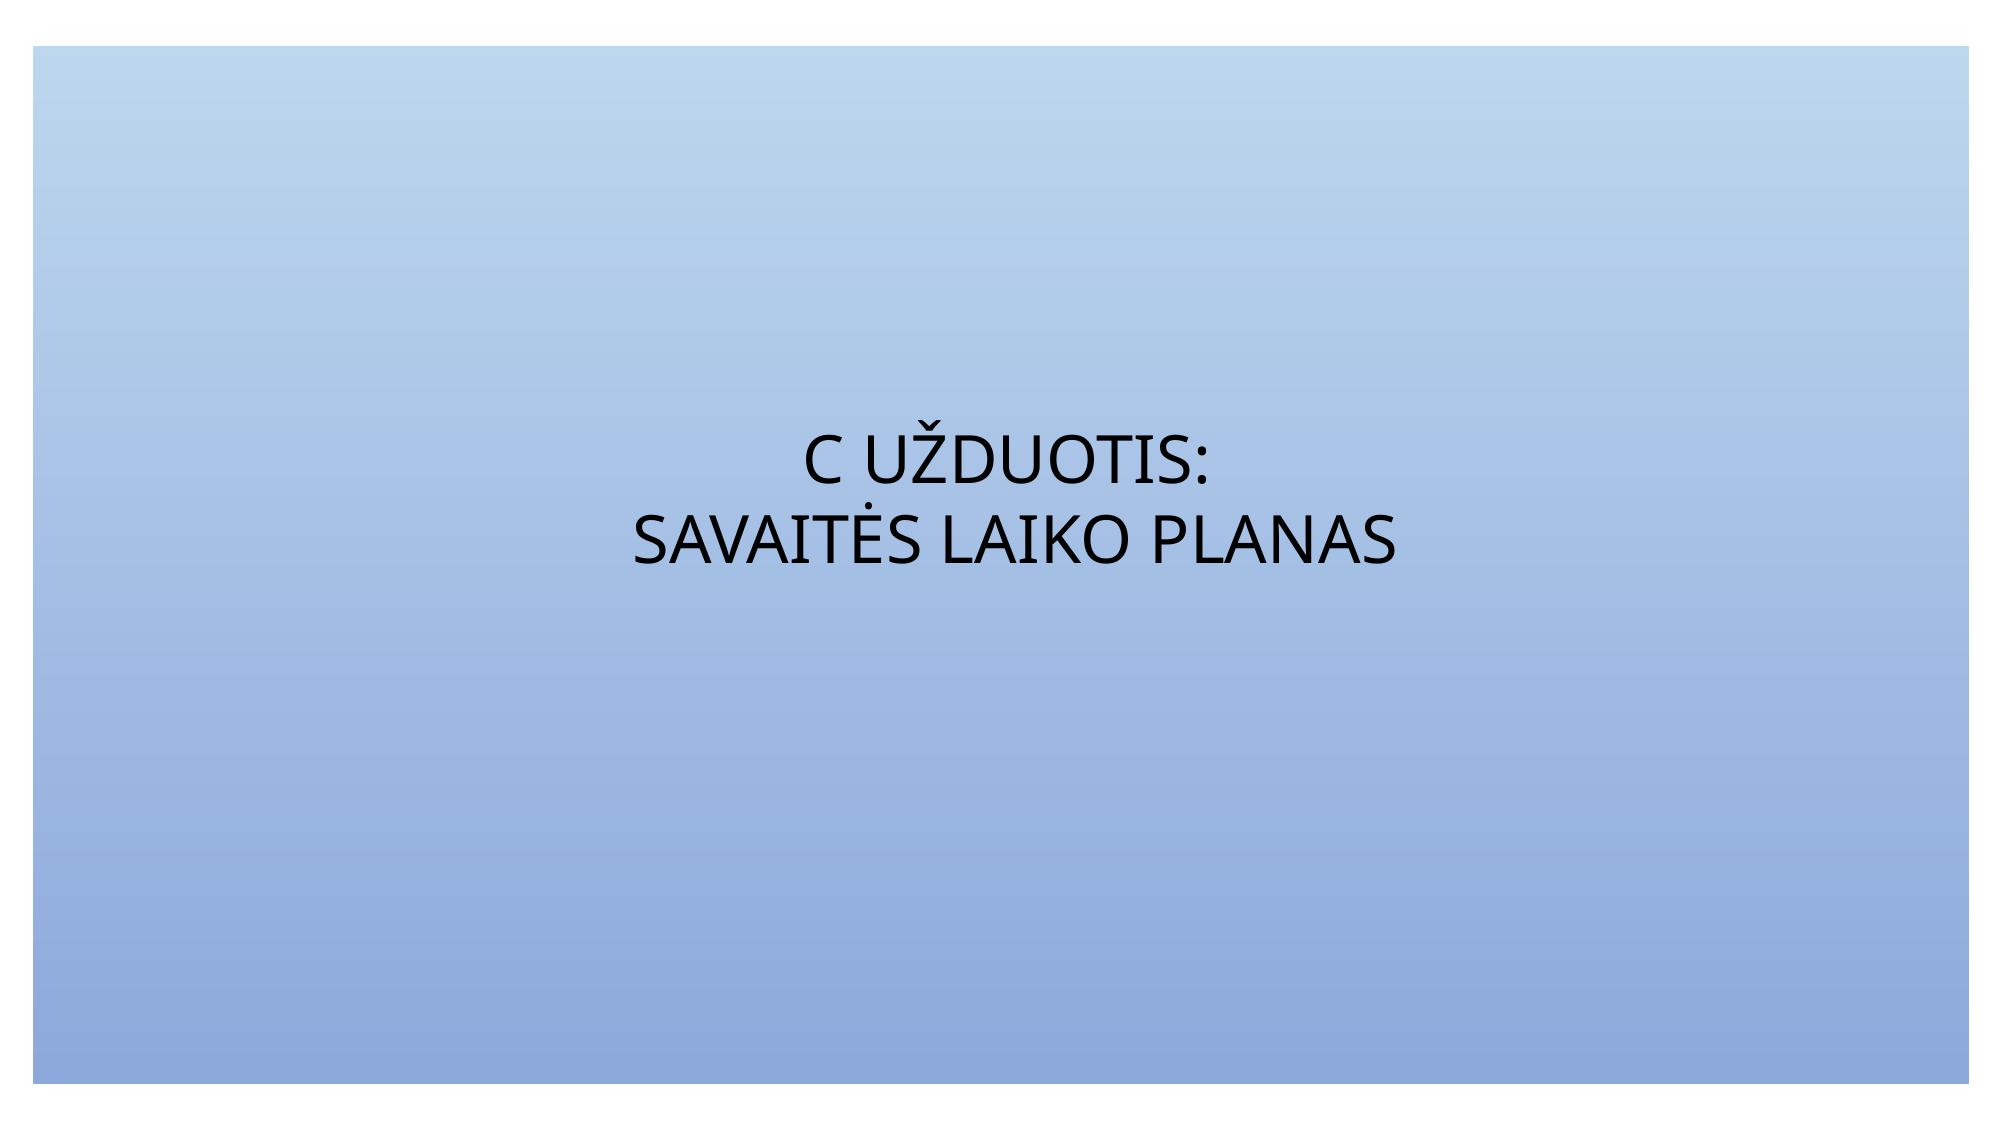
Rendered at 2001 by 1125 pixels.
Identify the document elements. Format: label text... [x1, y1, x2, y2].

text_box C užduotis: Savaitės laiko planas [624, 409, 1407, 584]
text_box [33, 46, 1969, 1084]
